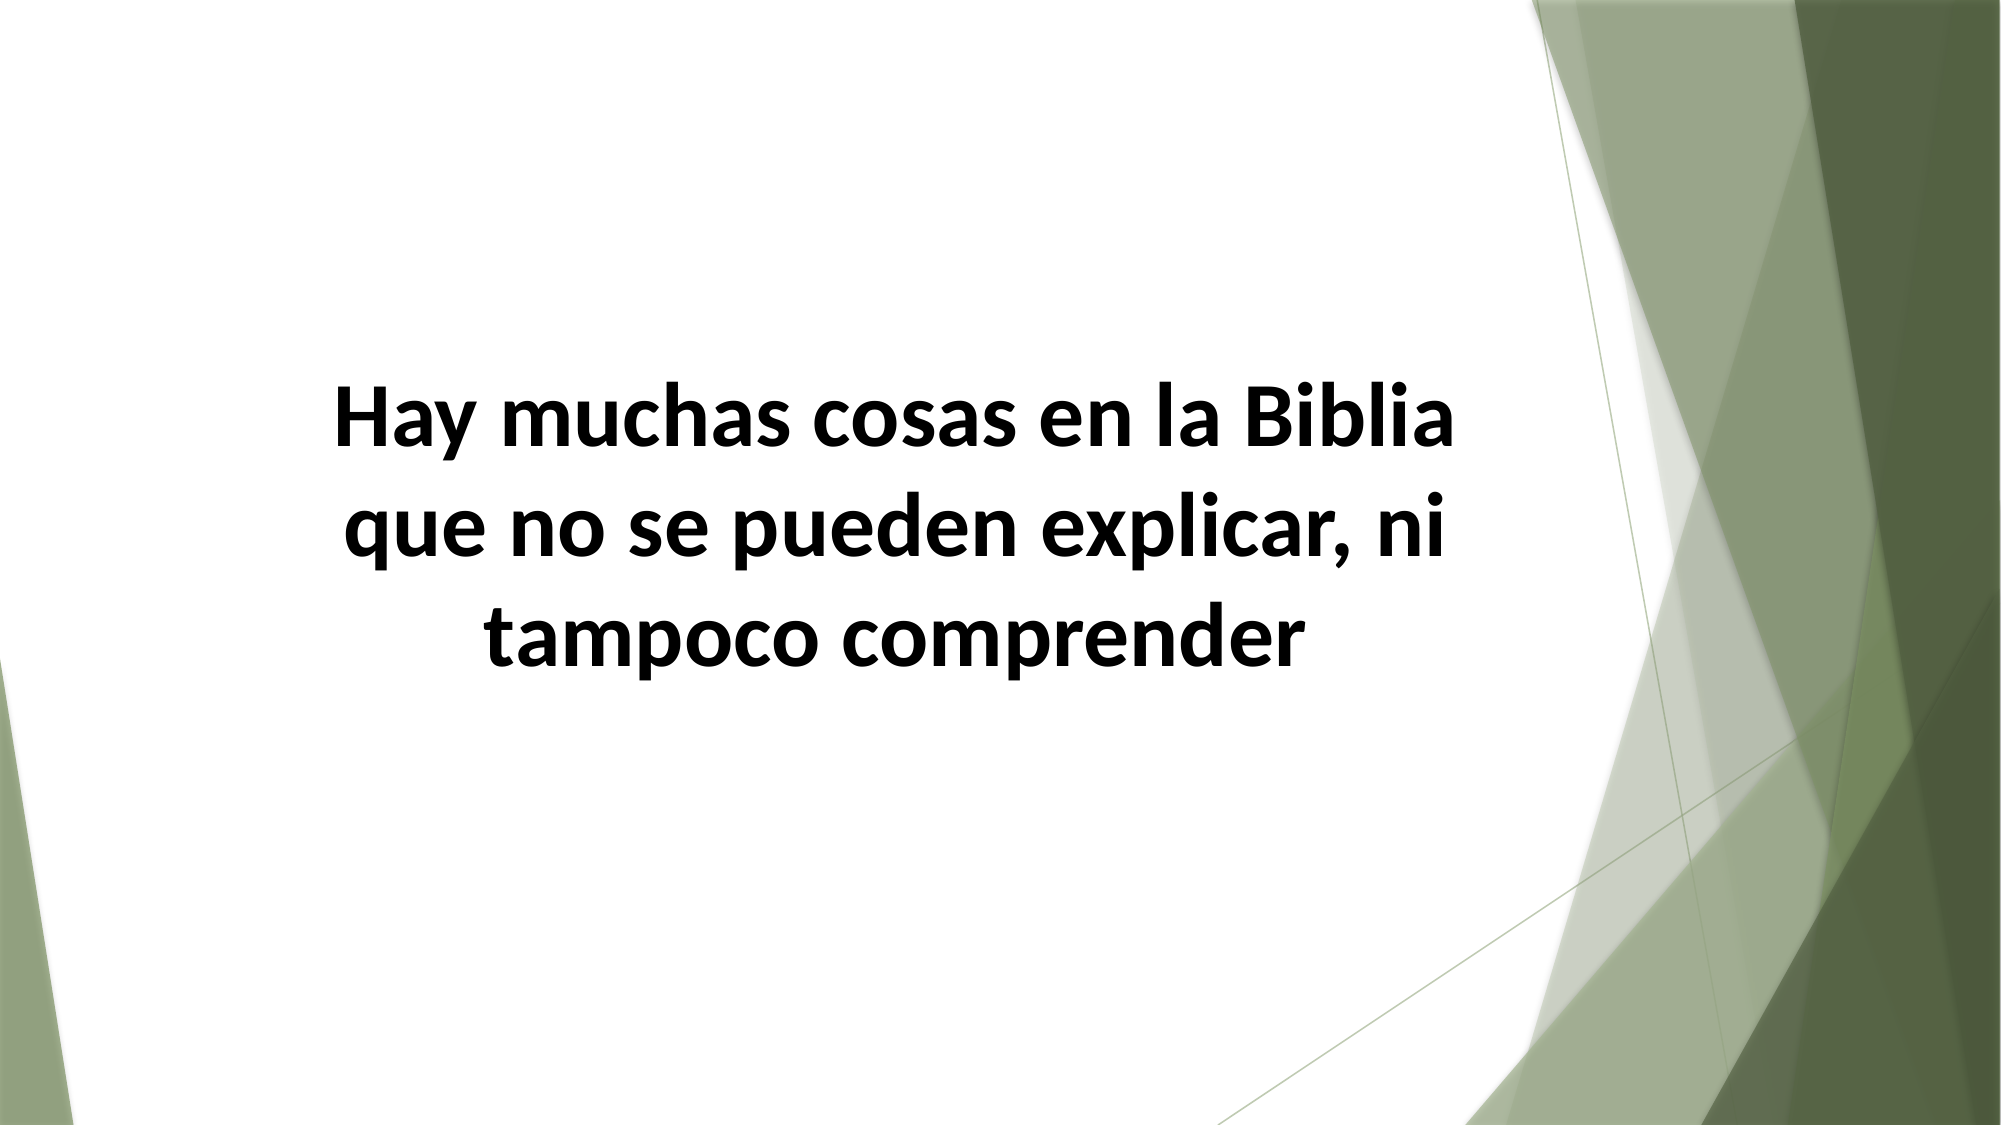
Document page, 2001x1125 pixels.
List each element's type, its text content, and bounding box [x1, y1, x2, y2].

text_box Hay muchas cosas en la Biblia que no se pueden explicar, ni tampoco comprender [291, 347, 1500, 692]
